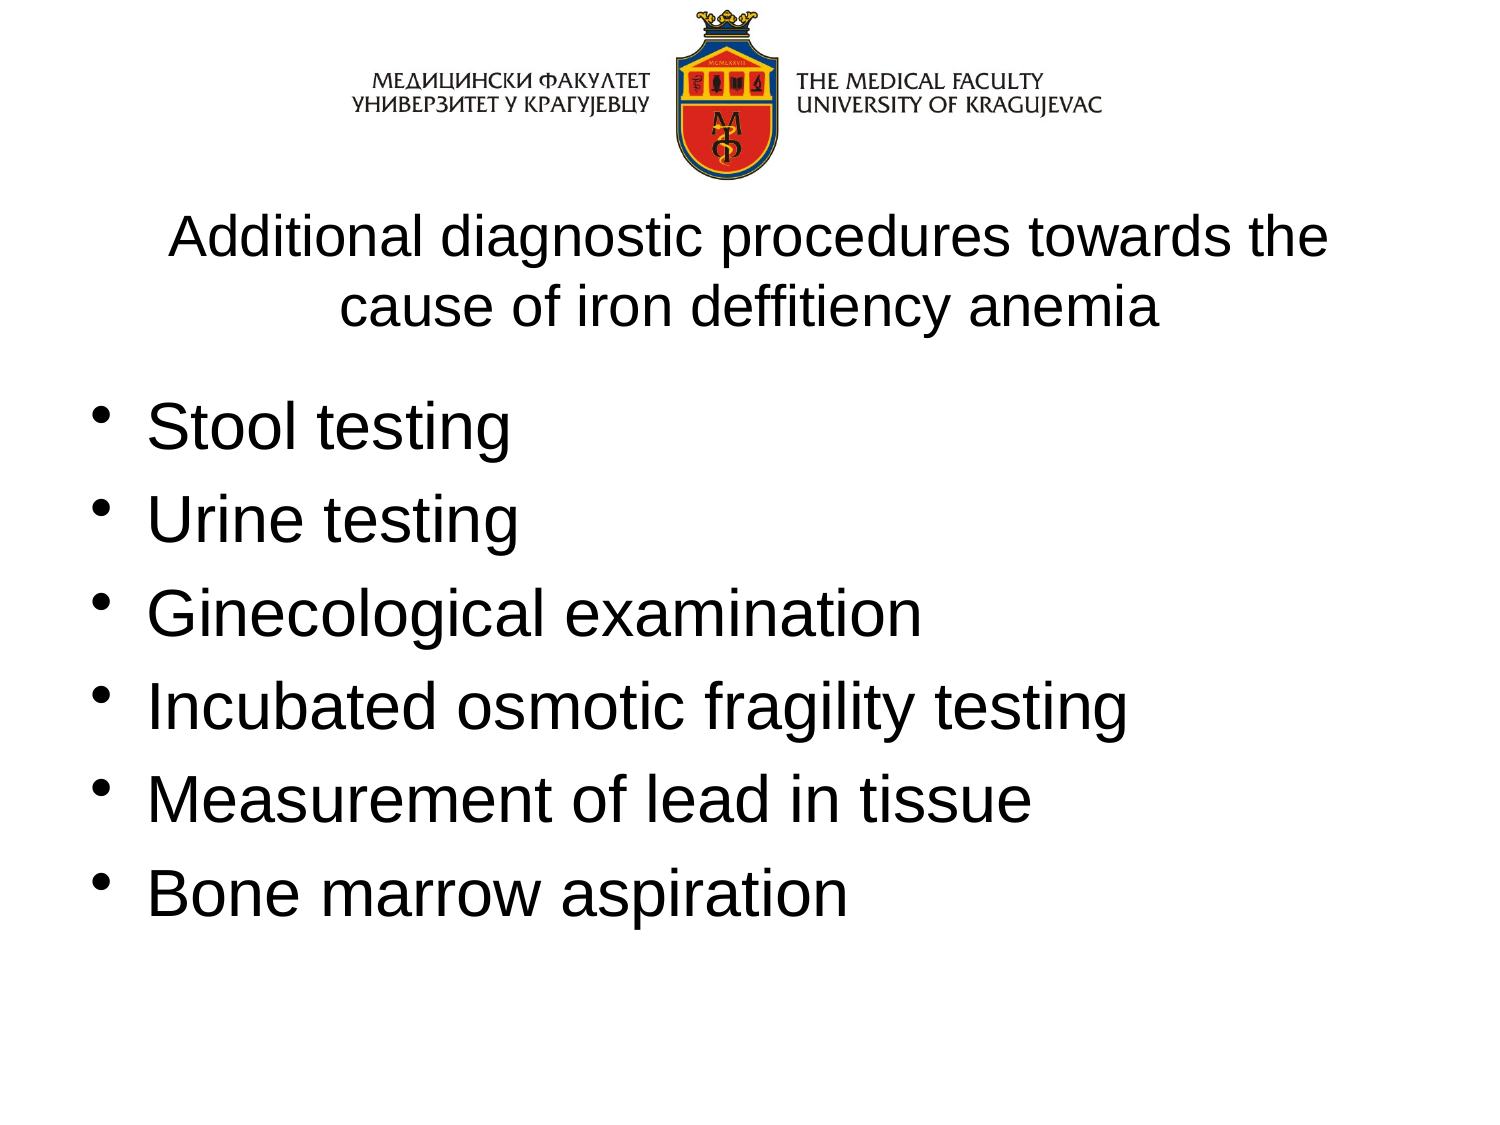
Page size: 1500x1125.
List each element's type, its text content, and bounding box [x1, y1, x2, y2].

title Additional diagnostic procedures towards the cause of iron deffitiency anemia [75, 174, 1425, 362]
picture [328, 0, 1125, 174]
list Stool testing Urine testing Ginecological examination Incubated osmotic fragility testing Measurement of lead in tissue Bone marrow aspiration [75, 375, 1425, 1118]
